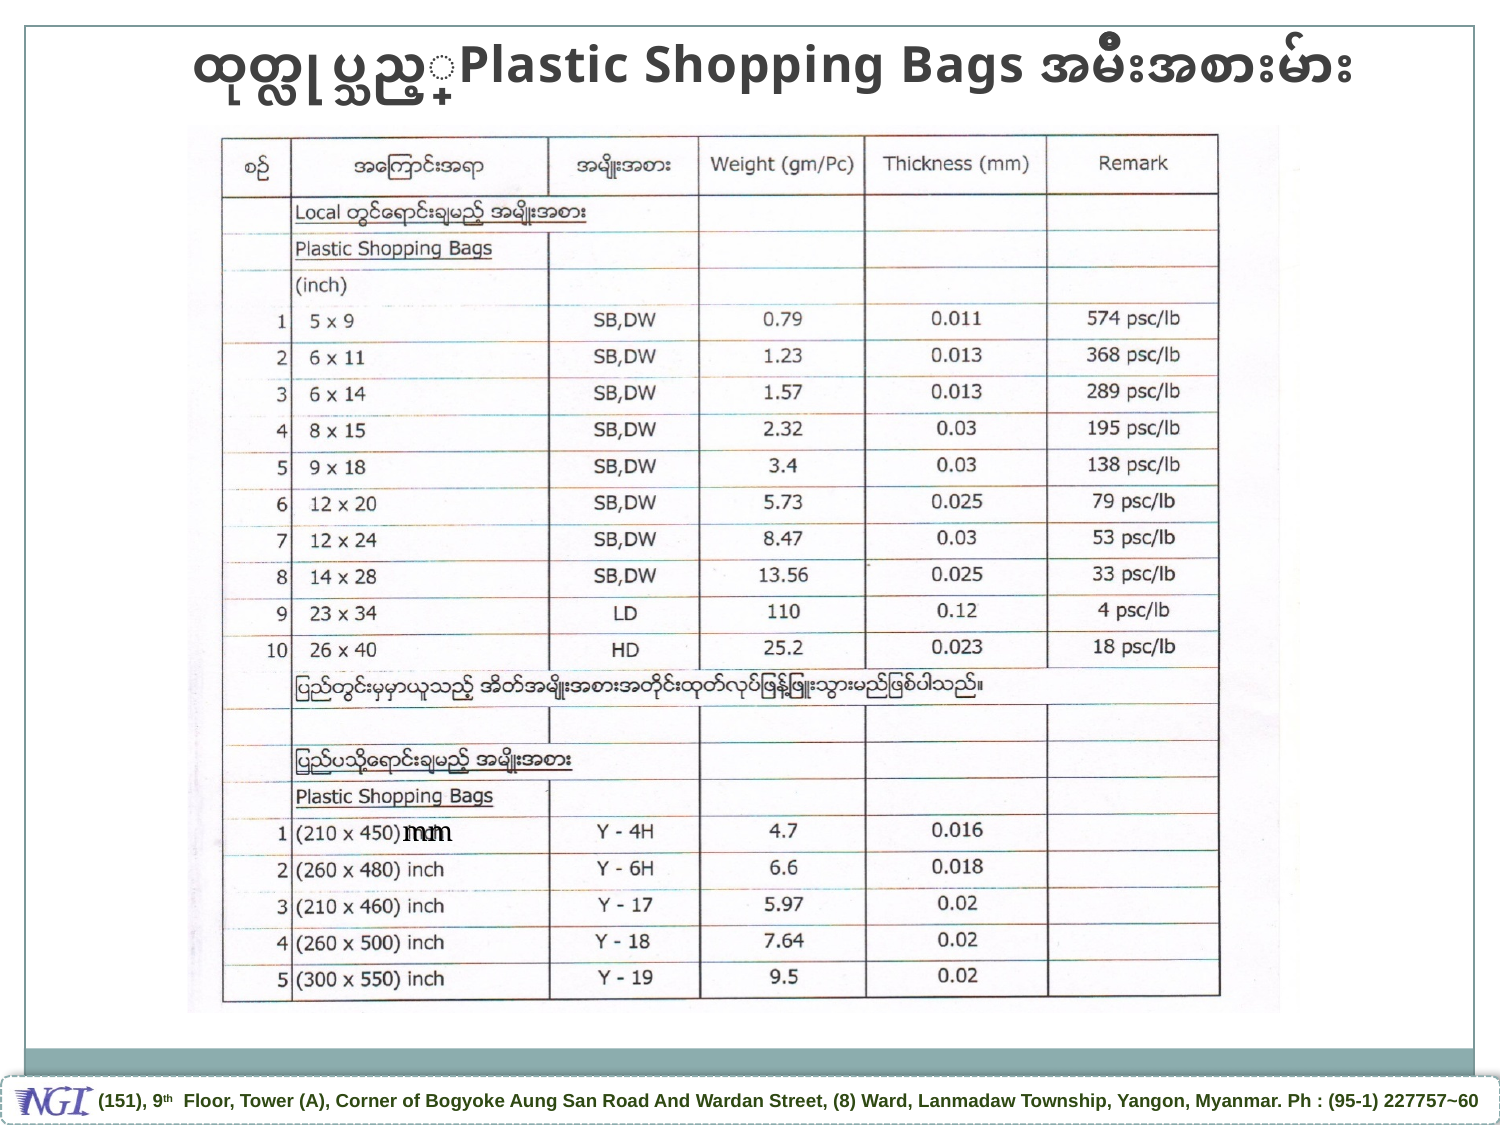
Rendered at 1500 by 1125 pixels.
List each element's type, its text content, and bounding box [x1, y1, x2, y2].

picture [187, 124, 1301, 1013]
text_box [0, 1075, 1500, 1125]
text_box No.(151), 9th Floor, Tower (A), Corner of Bogyoke Aung San Road And Wardan Street, (8) Ward, Lanmadaw Township, Yangon, Myanmar. Ph : (95-1) 227757~60 [97, 1081, 1500, 1120]
picture [9, 1082, 97, 1118]
text_box [0, 0, 1500, 113]
text_box ထုတ္လုပ္သည့္Plastic Shopping Bags အမ်ိဳးအစားမ်ား [177, 24, 1370, 100]
